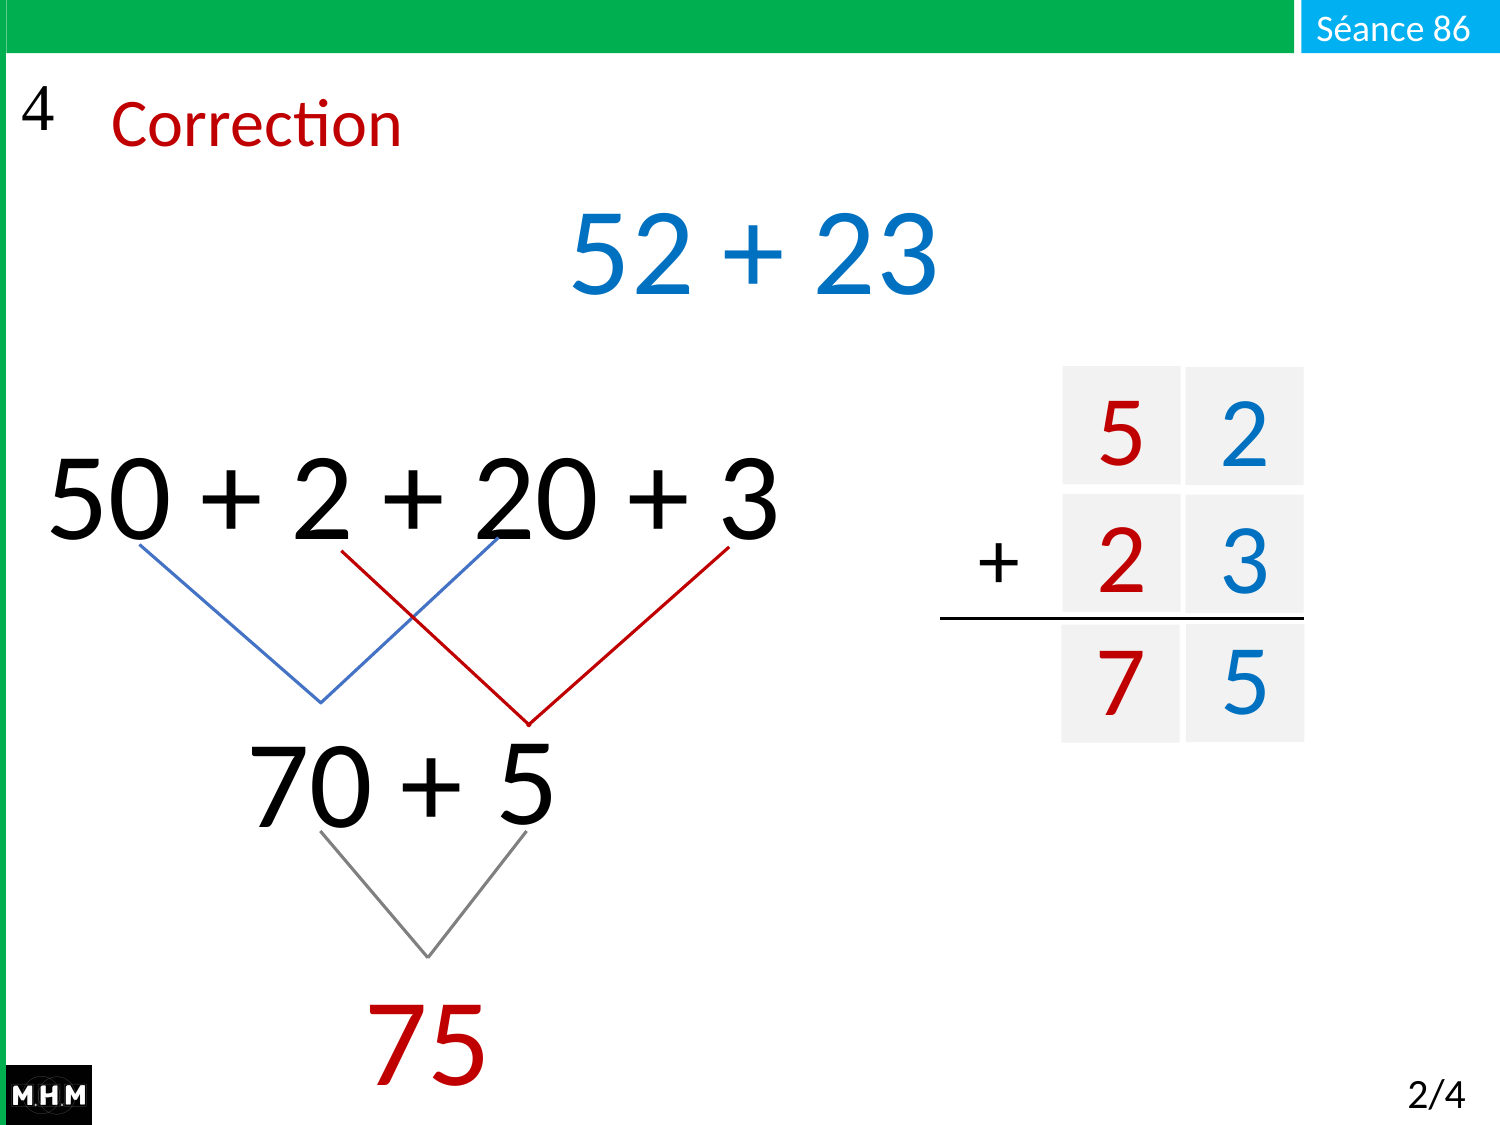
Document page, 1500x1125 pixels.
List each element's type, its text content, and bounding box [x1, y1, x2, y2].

title Correction [96, 80, 1391, 170]
text_box 2 [1061, 493, 1182, 613]
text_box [427, 830, 527, 958]
text_box 5 [394, 727, 660, 857]
text_box 5 [1185, 623, 1305, 743]
text_box 5 [1061, 365, 1182, 485]
text_box 70 + [221, 704, 394, 861]
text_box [320, 537, 499, 704]
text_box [527, 546, 730, 727]
text_box + [940, 493, 1060, 617]
text_box 7 [1060, 624, 1181, 744]
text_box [139, 544, 320, 704]
text_box 2 [1184, 366, 1305, 486]
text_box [320, 830, 427, 958]
text_box 52 + 23 [526, 162, 981, 327]
text_box 3 [1184, 494, 1305, 614]
picture [6, 1065, 92, 1125]
text_box 75 [295, 952, 561, 1118]
text_box 50 + 2 + 20 + 3 [8, 407, 819, 572]
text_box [341, 550, 527, 727]
list 2/4 [1373, 1064, 1500, 1125]
